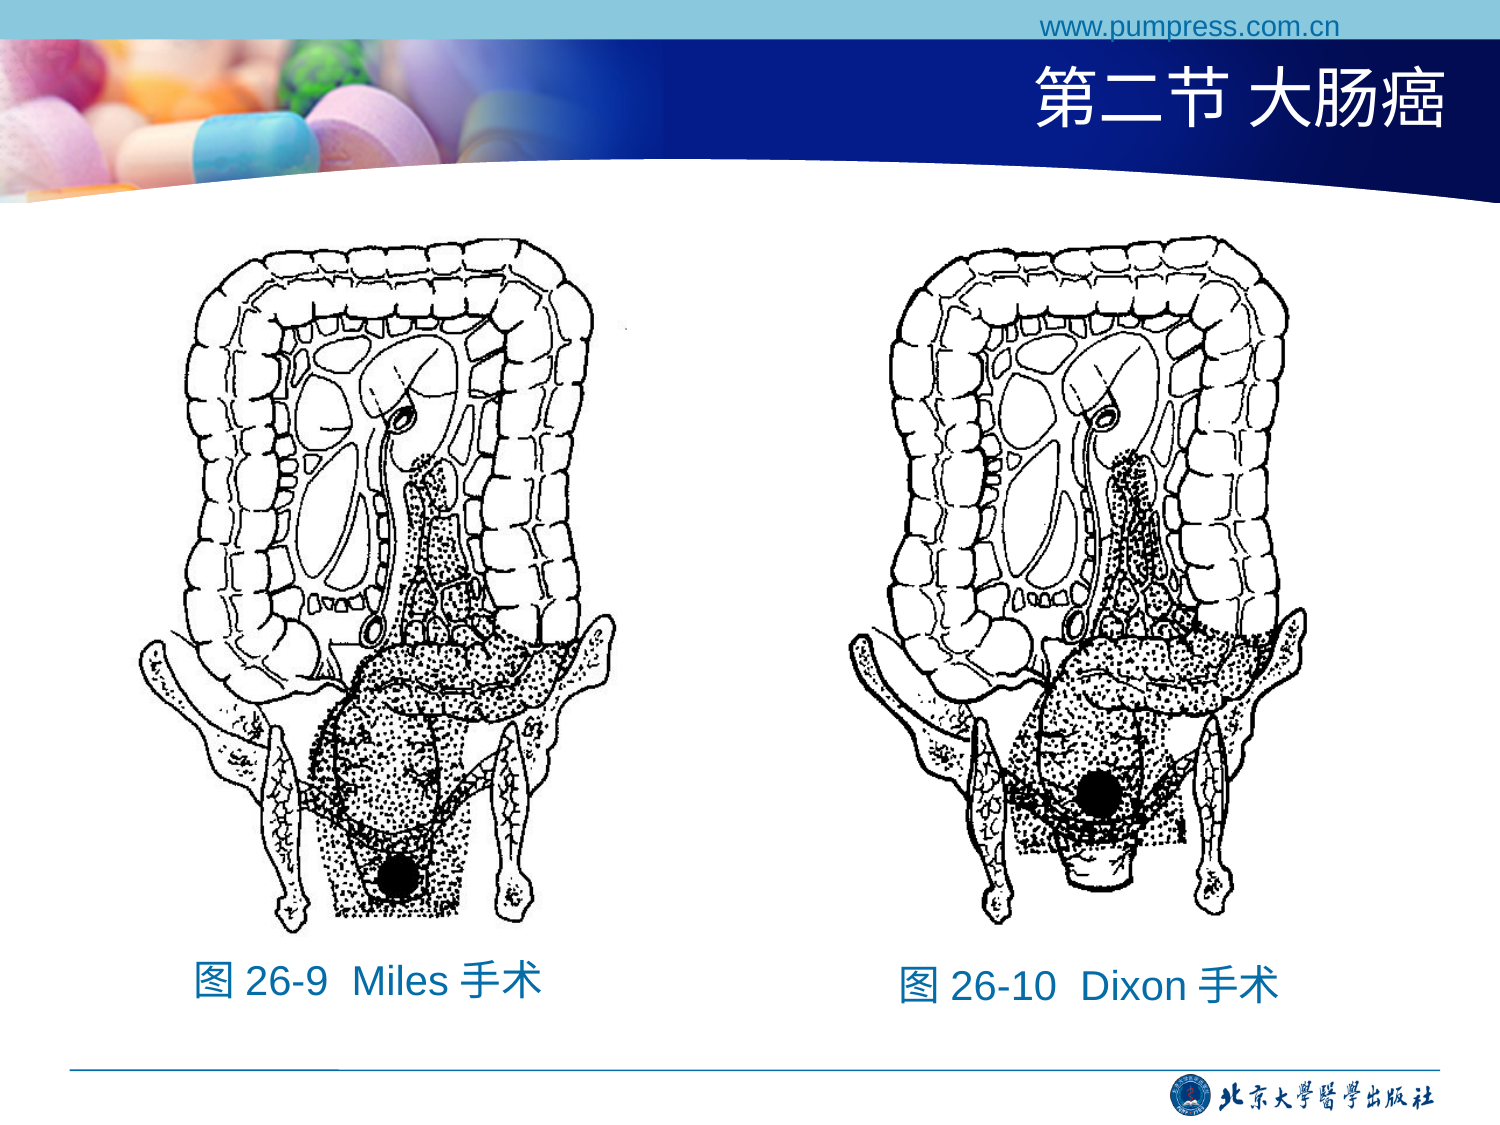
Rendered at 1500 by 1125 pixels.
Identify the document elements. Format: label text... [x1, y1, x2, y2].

picture [111, 207, 656, 937]
text_box 图26-9 Miles手术 [178, 946, 558, 1011]
picture [0, 40, 1500, 203]
picture [1170, 1074, 1436, 1118]
slide_number www.pumpress.com.cn [1025, 0, 1463, 38]
title 第二节 大肠癌 [137, 49, 1463, 143]
picture [814, 211, 1329, 941]
text_box 图26-10 Dixon手术 [883, 951, 1296, 1016]
